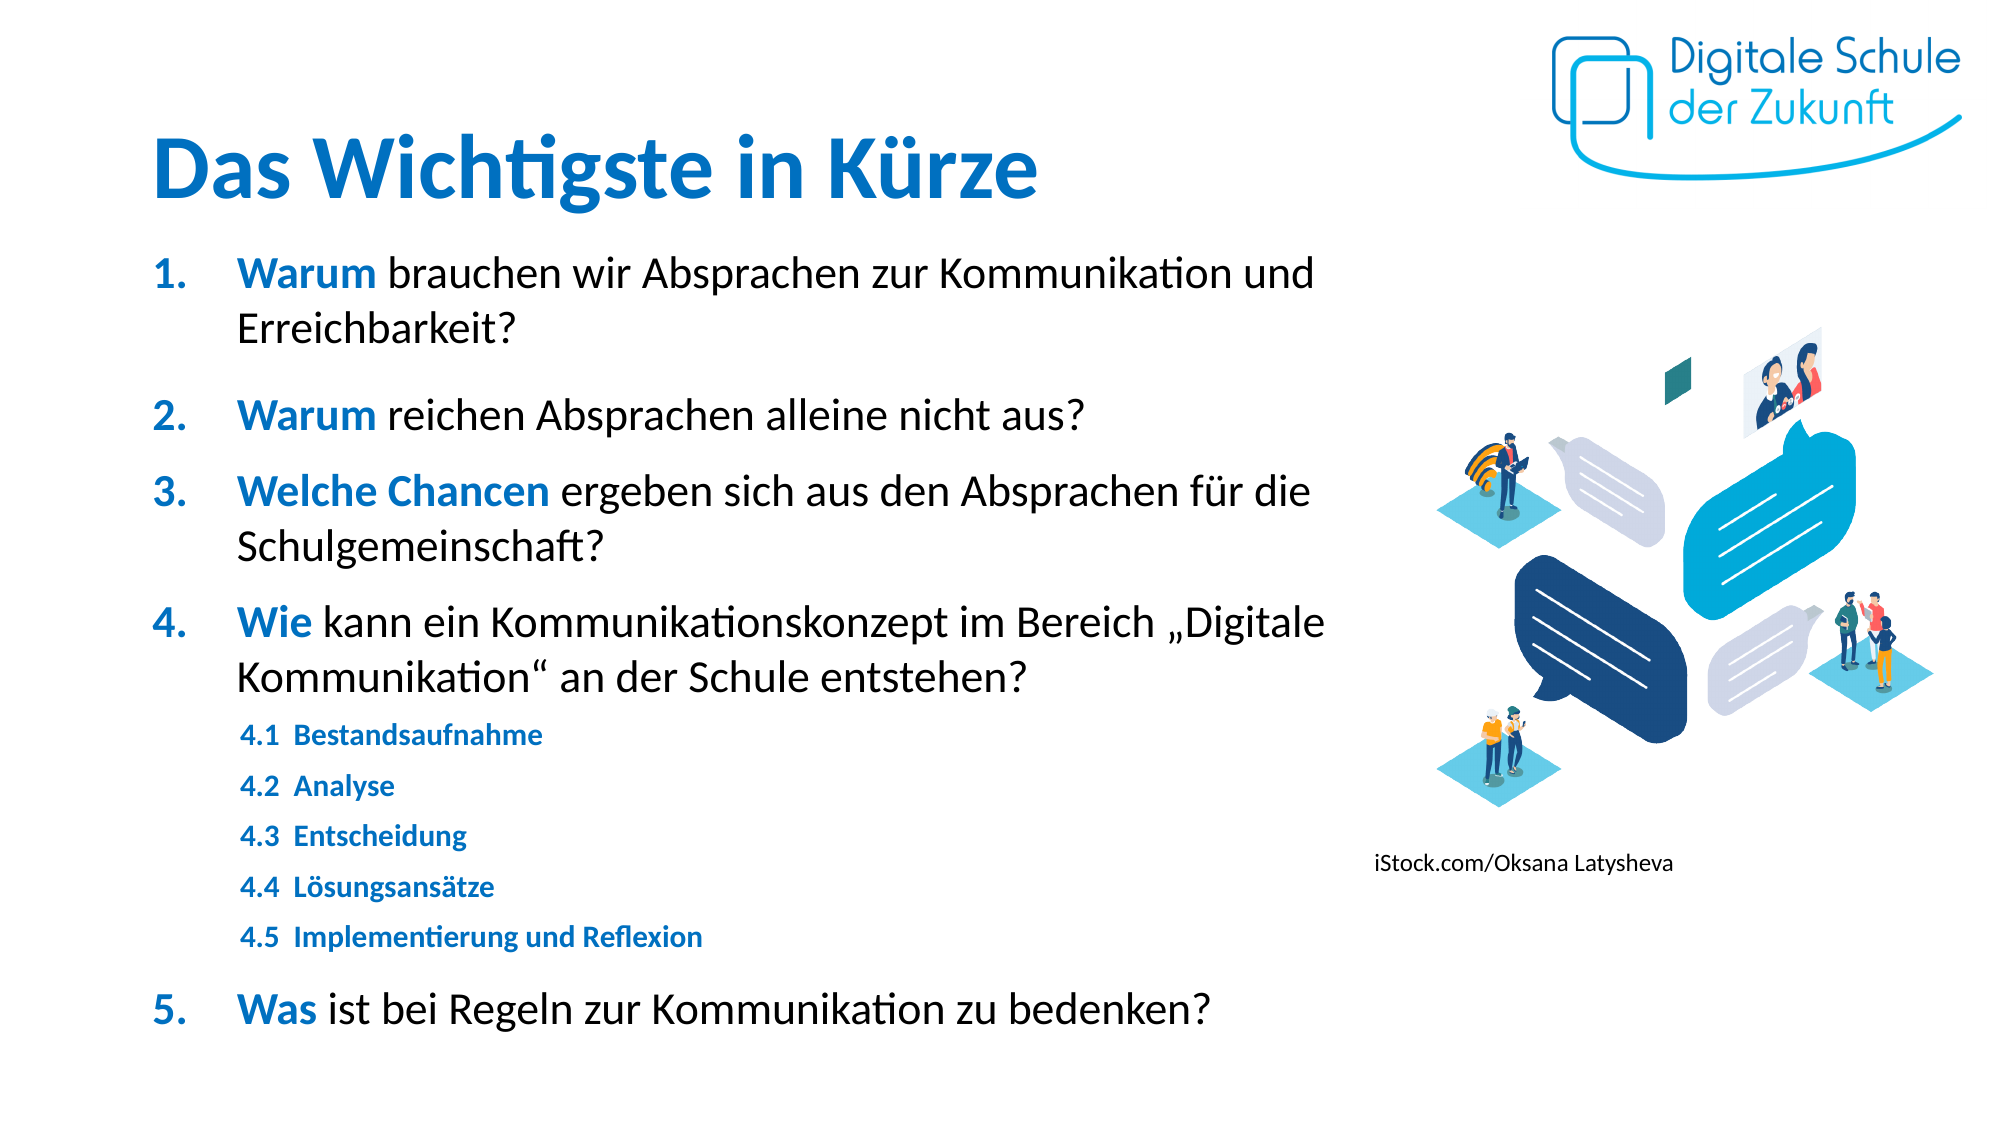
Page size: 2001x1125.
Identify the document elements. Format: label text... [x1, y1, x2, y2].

title Das Wichtigste in Kürze [137, 59, 1863, 252]
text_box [1415, 253, 1953, 872]
picture [1520, 0, 1987, 209]
list Warum brauchen wir Absprachen zur Kommunikation und Erreichbarkeit? Warum reichen Absprachen alleine nicht aus? Welche Chancen ergeben sich aus den Absprachen für die Schulgemeinschaft? Wie kann ein Kommunikationskonzept im Bereich „Digitale Kommunikation“ an der Schule entstehen? 4.1 Bestandsaufnahme 4.2 Analyse 4.3 Entscheidung 4.4 Lösungsansätze 4.5 Implementierung und Reflexion Was ist bei Regeln zur Kommunikation zu bedenken? [137, 235, 1416, 1066]
